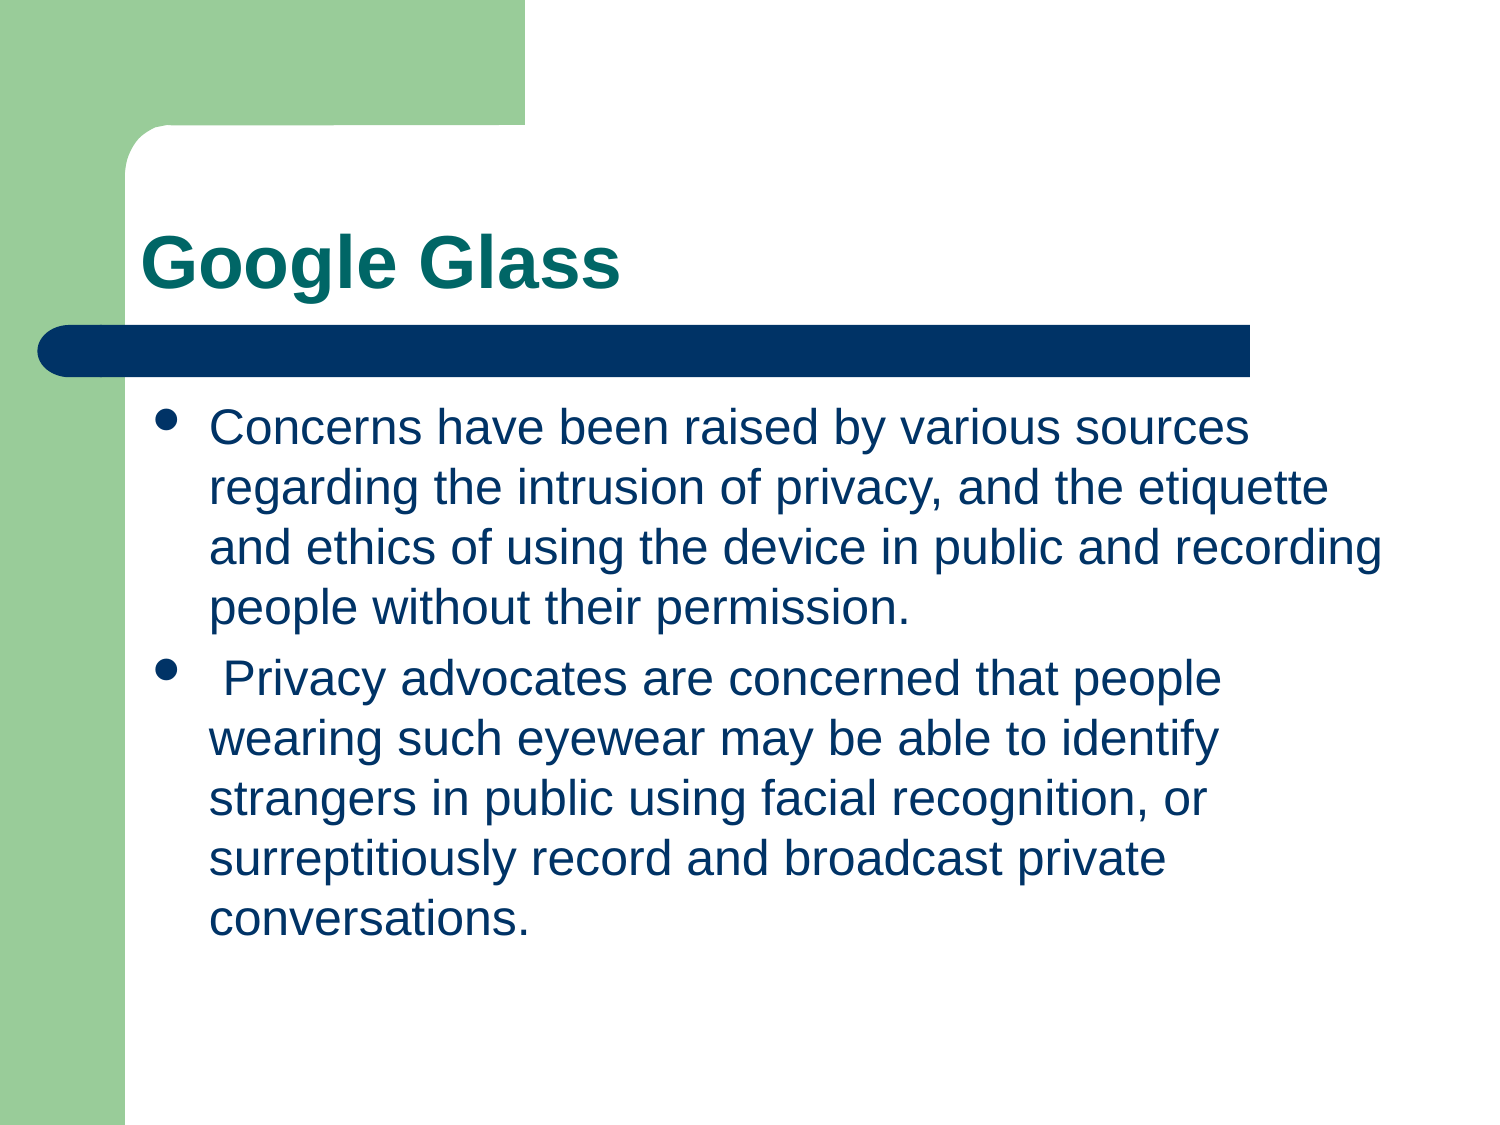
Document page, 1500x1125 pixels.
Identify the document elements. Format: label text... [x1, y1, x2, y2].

list Concerns have been raised by various sources regarding the intrusion of privacy, and the etiquette and ethics of using the device in public and recording people without their permission. Privacy advocates are concerned that people wearing such eyewear may be able to identify strangers in public using facial recognition, or surreptitiously record and broadcast private conversations. [137, 387, 1400, 999]
title Google Glass [124, 124, 1426, 313]
